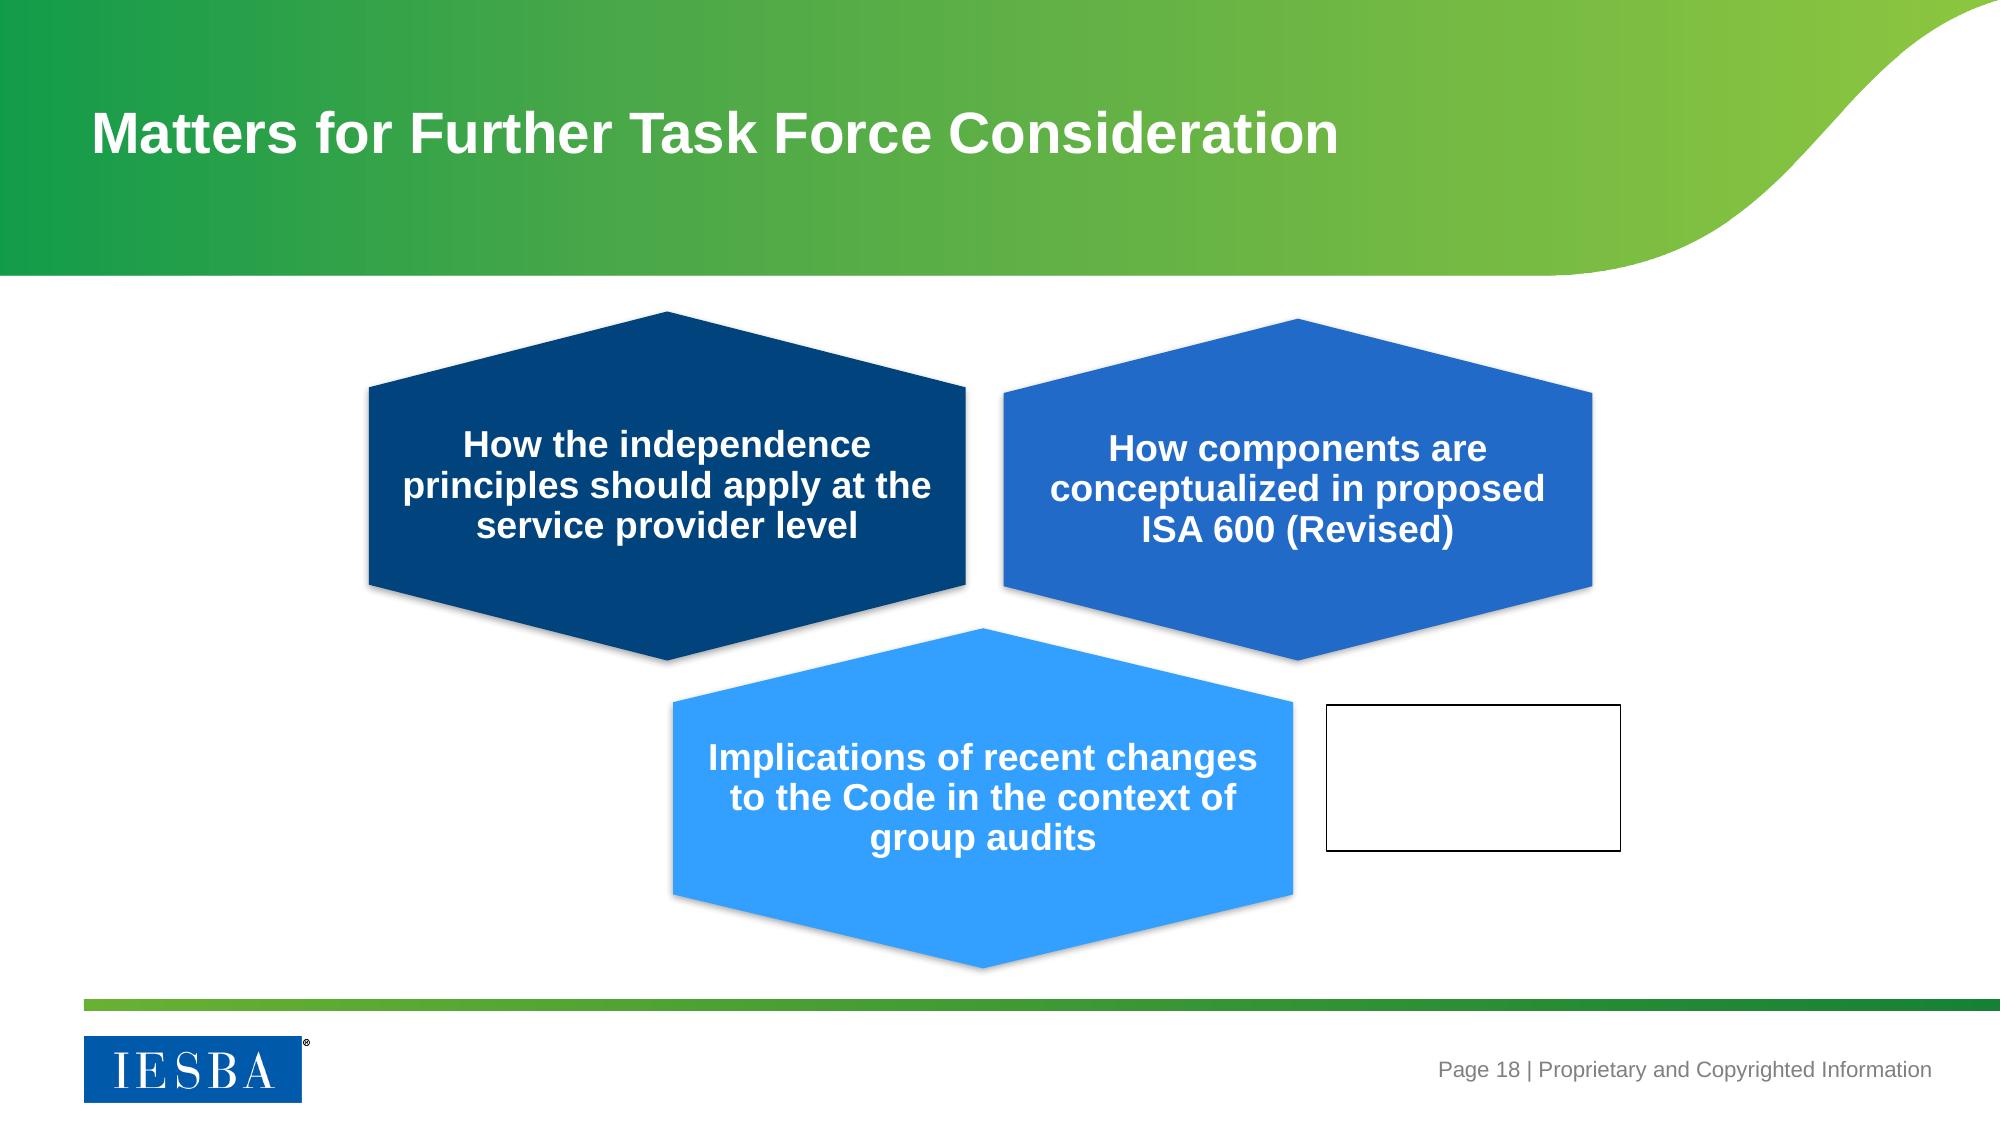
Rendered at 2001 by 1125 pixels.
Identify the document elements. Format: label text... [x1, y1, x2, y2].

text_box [368, 311, 1621, 852]
title Matters for Further Task Force Consideration [91, 86, 1742, 174]
picture [84, 1036, 310, 1103]
text_box Implications of recent changes to the Code in the context of group audits [673, 859, 1294, 969]
picture [0, 0, 2000, 276]
